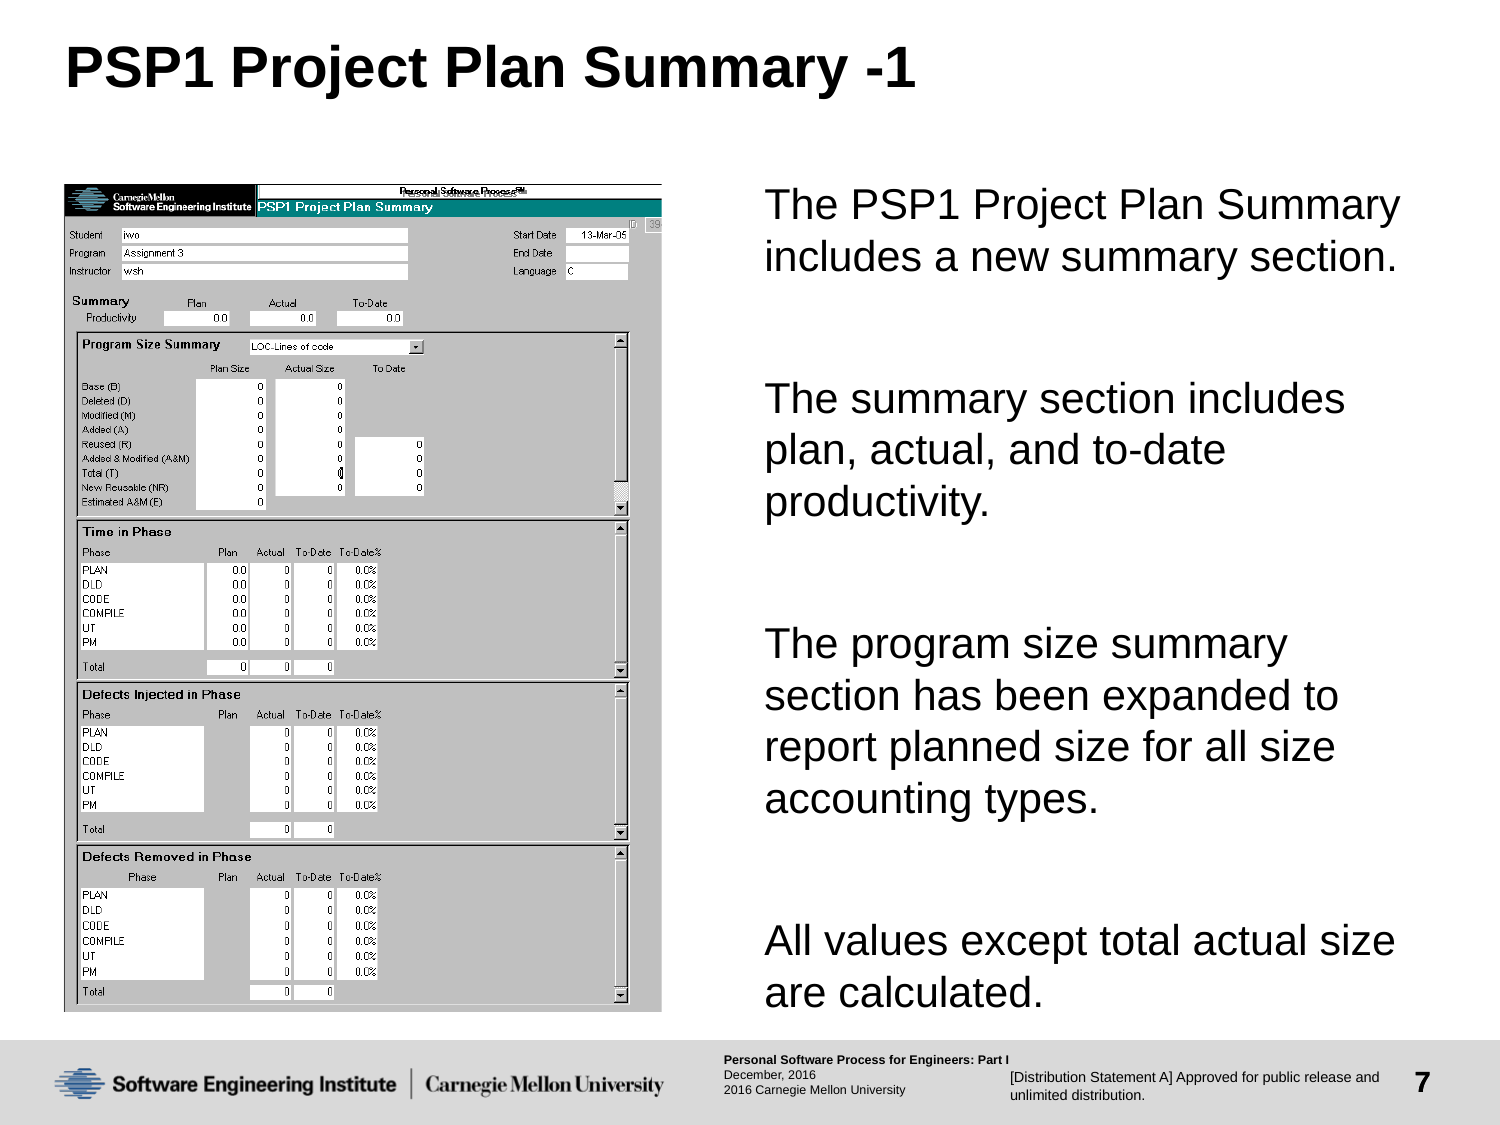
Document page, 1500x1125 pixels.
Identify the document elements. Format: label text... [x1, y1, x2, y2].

picture [46, 1061, 673, 1104]
list The PSP1 Project Plan Summary includes a new summary section. The summary section includes plan, actual, and to-date productivity. The program size summary section has been expanded to report planned size for all size accounting types. All values except total actual size are calculated. [764, 176, 1432, 1030]
picture [63, 184, 662, 1012]
title PSP1 Project Plan Summary -1 [65, 37, 1313, 148]
